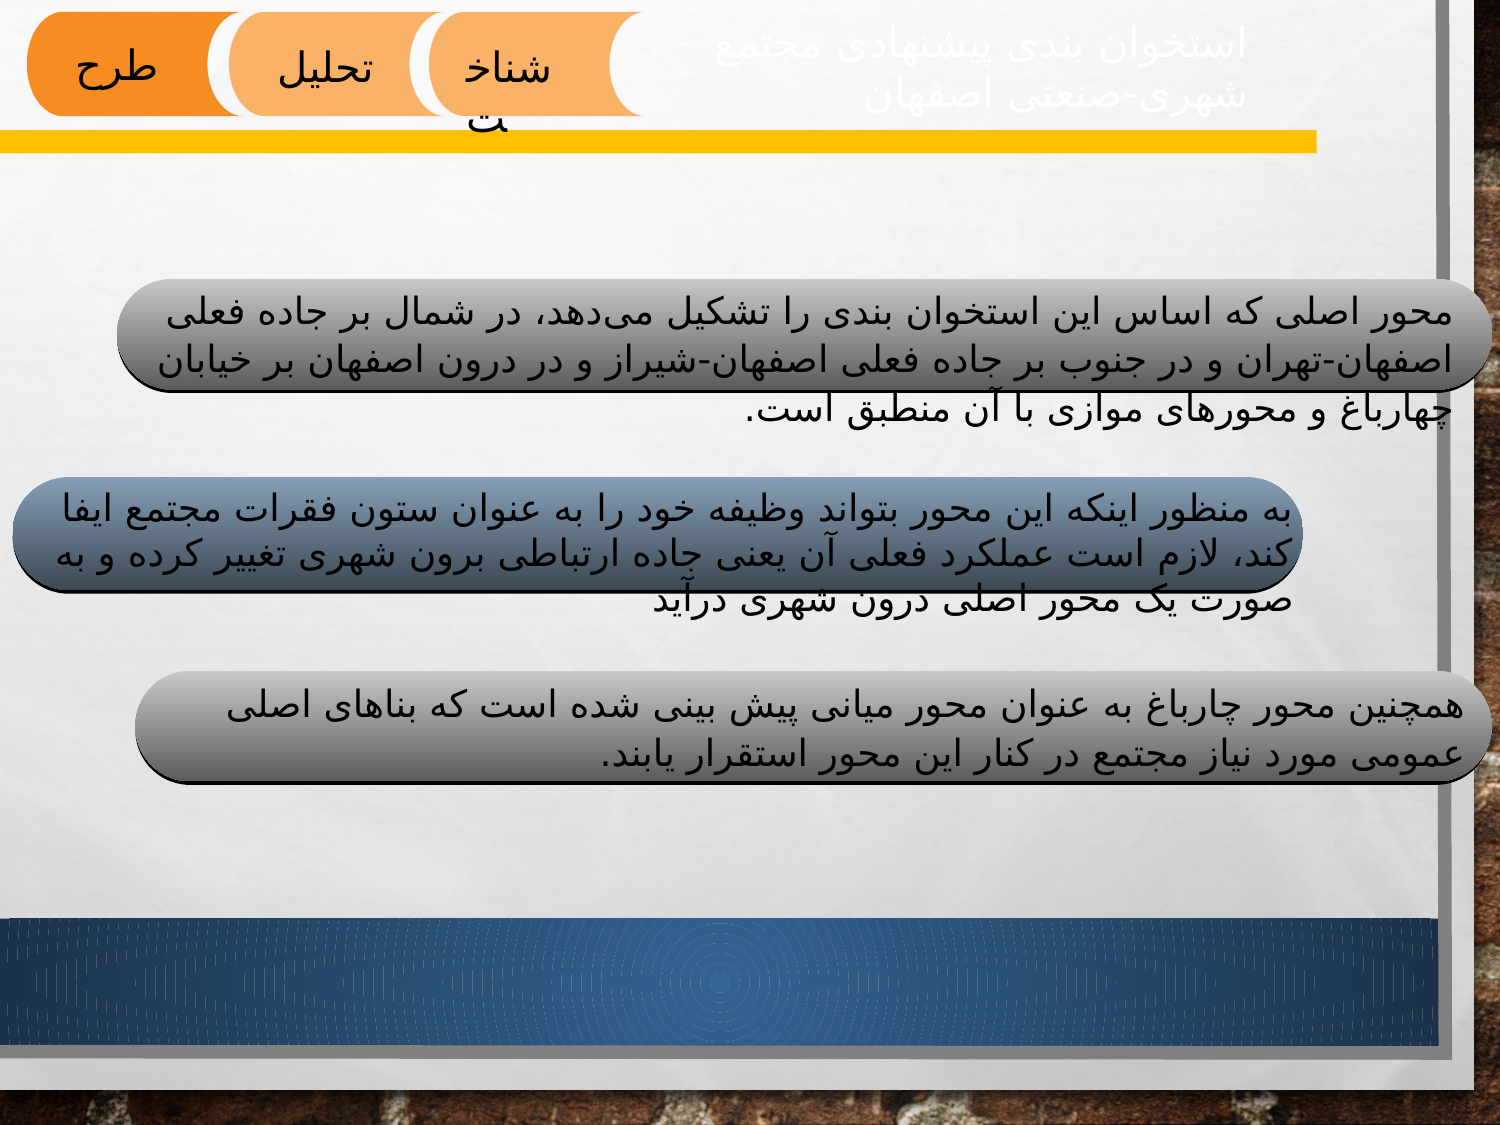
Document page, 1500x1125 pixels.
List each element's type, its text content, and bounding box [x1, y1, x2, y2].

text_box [125, 666, 1492, 786]
text_box طرح [60, 31, 198, 96]
text_box استخوان بندی پیشنهادی مجتمع شهری-صنعتی اصفهان [608, 7, 1264, 123]
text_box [0, 476, 1309, 594]
text_box شناخت [451, 33, 589, 148]
picture [0, 0, 1500, 1125]
text_box تحلیل [263, 33, 401, 98]
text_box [106, 274, 1493, 394]
